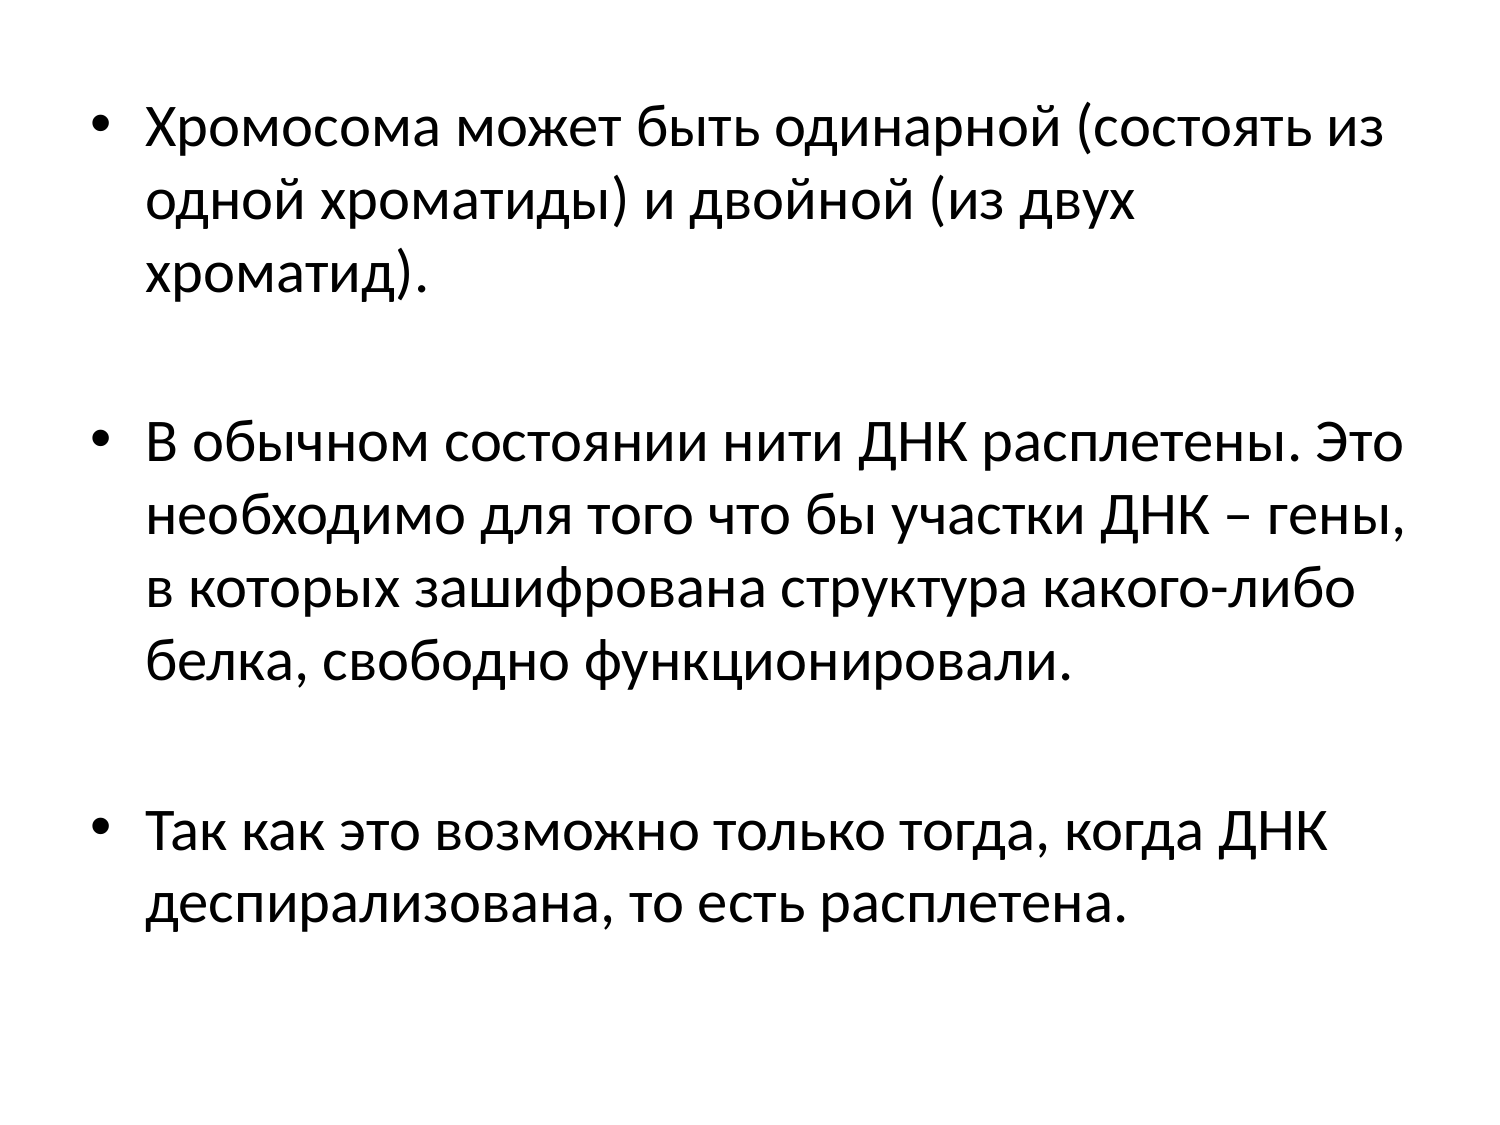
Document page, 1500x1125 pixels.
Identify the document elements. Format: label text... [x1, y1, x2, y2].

list Хромосома может быть одинарной (состоять из одной хроматиды) и двойной (из двух хроматид). В обычном состоянии нити ДНК расплетены. Это необходимо для того что бы участки ДНК – гены, в которых зашифрована структура какого-либо белка, свободно функционировали. Так как это возможно только тогда, когда ДНК деспирализована, то есть расплетена. [75, 78, 1425, 1005]
